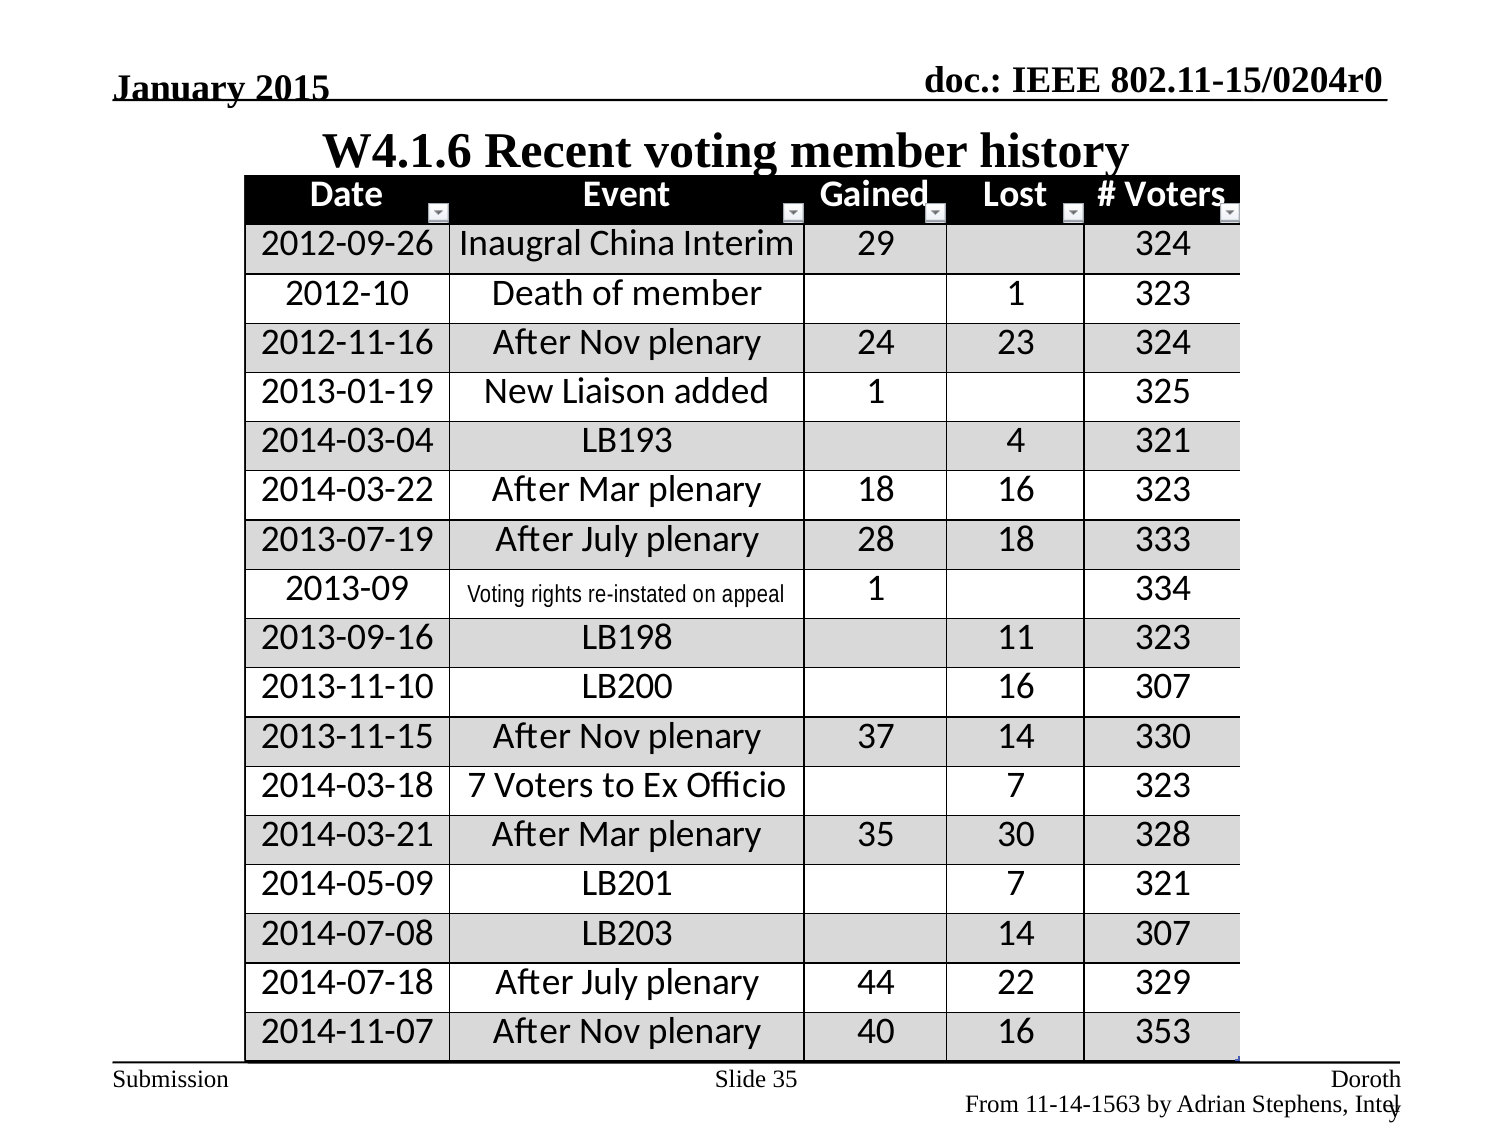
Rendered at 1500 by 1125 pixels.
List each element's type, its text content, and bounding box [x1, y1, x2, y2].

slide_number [112, 62, 401, 109]
slide_number Slide 35 [712, 1071, 800, 1093]
footer Dorothy Stanley, Aruba Networks [1324, 1061, 1402, 1087]
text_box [244, 174, 1242, 1063]
text_box From 11-14-1563 by Adrian Stephens, Intel [964, 1087, 1402, 1118]
title W4.1.6 Recent voting member history [88, 103, 1364, 192]
